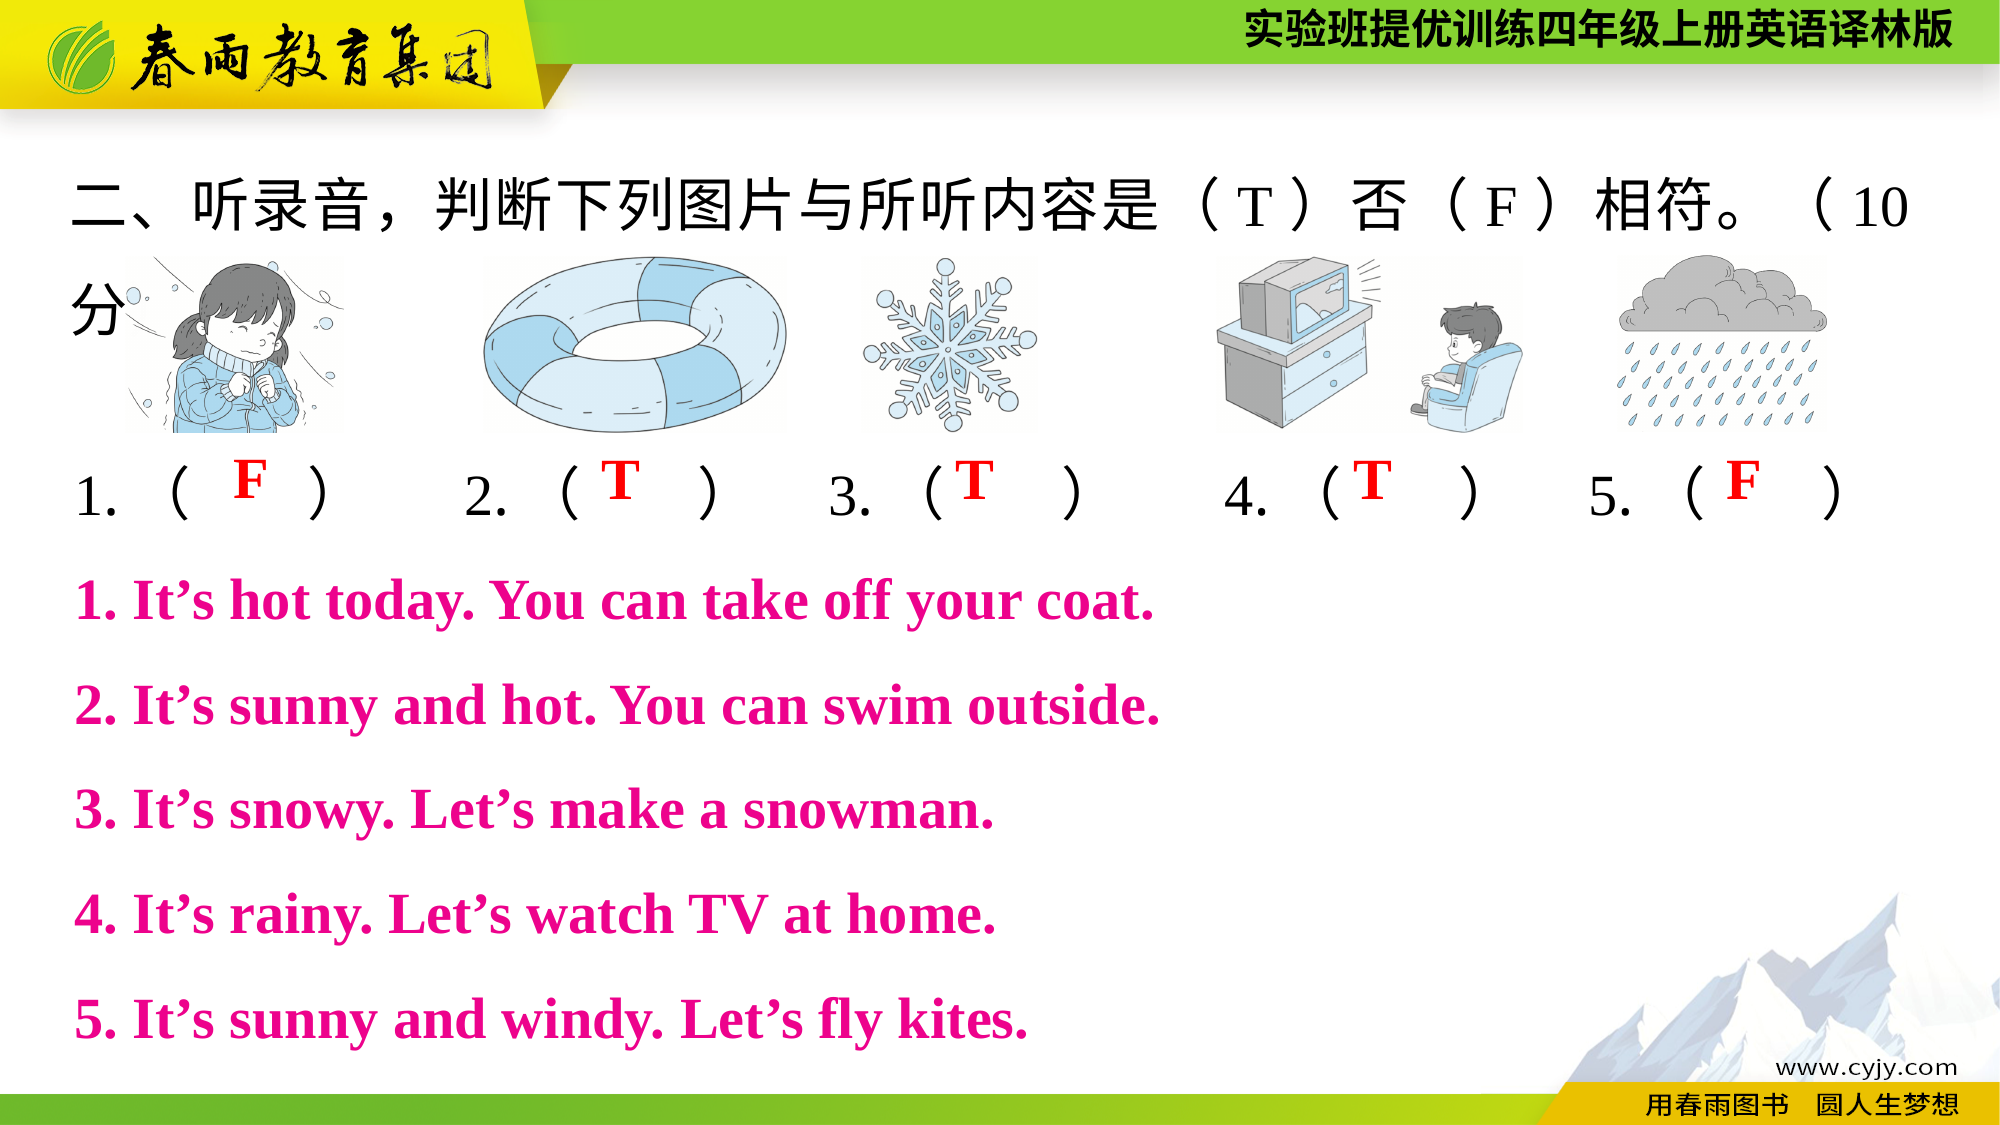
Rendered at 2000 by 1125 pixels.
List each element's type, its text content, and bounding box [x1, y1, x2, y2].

text_box 1.（ ） 2.（ ） 3.（ ） 4.（ ） 5.（ ） [285, 414, 586, 518]
text_box T [1338, 441, 1408, 518]
picture [0, 0, 2000, 1125]
list 二、听录音，判断下列图片与所听内容是（T）否（F）相符。（10分） [54, 125, 1939, 234]
text_box F [218, 441, 285, 518]
text_box F [1711, 440, 1777, 518]
text_box T [586, 441, 656, 518]
text_box 1.（ ） 2.（ ） 3.（ ） 4.（ ） 5.（ ） [1010, 414, 1338, 518]
text_box 1. It’s hot today. You can take off your coat. 2. It’s sunny and hot. You can swim outside. 3. It’s snowy. Let’s make a snowman. 4. It’s rainy. Let’s watch TV at home. 5. It’s sunny and windy. Let’s fly kites. [59, 518, 1944, 1058]
text_box 1.（ ） 2.（ ） 3.（ ） 4.（ ） 5.（ ） [59, 414, 218, 518]
text_box 1.（ ） 2.（ ） 3.（ ） 4.（ ） 5.（ ） [1777, 414, 1944, 518]
text_box 1.（ ） 2.（ ） 3.（ ） 4.（ ） 5.（ ） [656, 414, 940, 518]
text_box 1.（ ） 2.（ ） 3.（ ） 4.（ ） 5.（ ） [1408, 414, 1711, 518]
text_box T [940, 441, 1010, 518]
